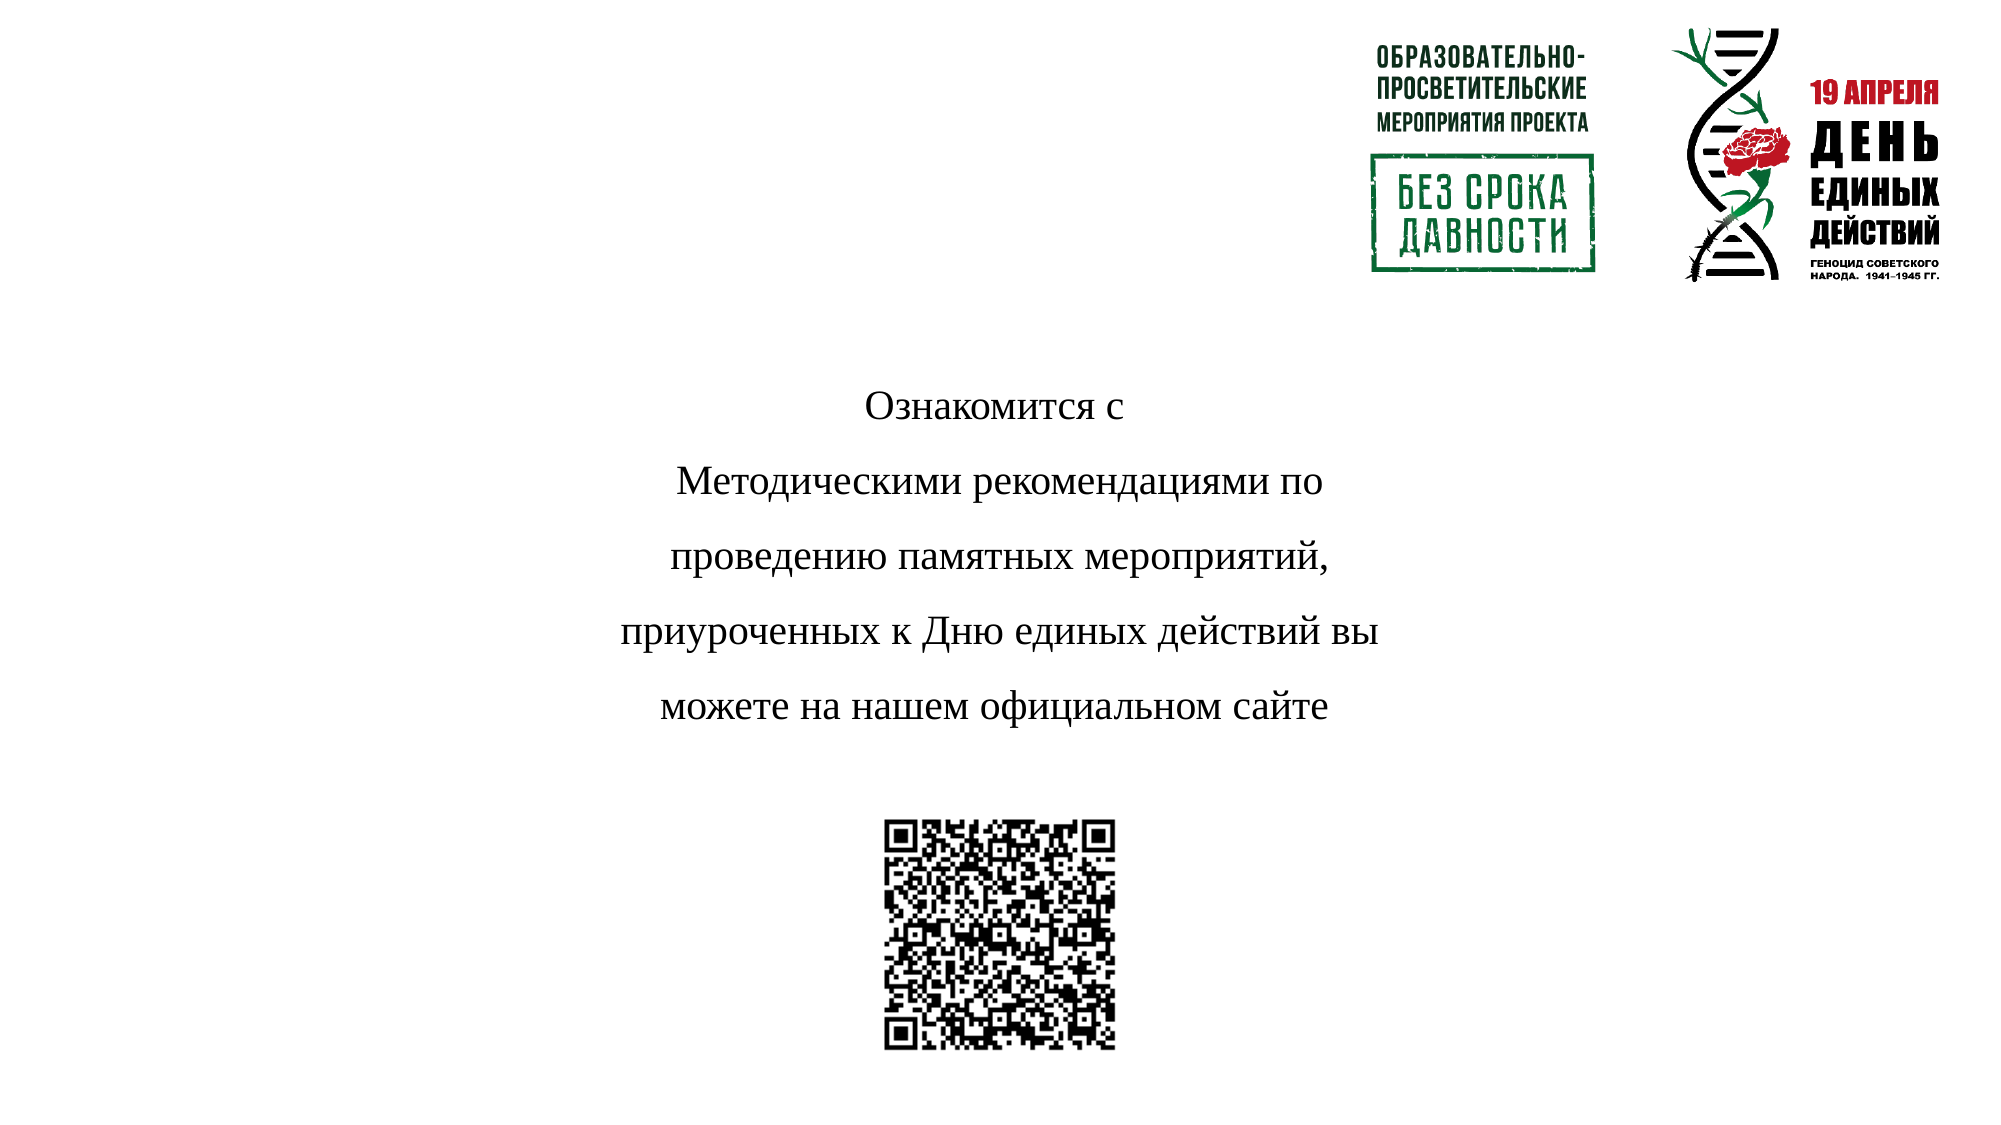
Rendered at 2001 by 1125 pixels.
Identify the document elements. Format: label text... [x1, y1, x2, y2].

text_box Ознакомится с Методическими рекомендациями по проведению памятных мероприятий, приуроченных к Дню единых действий вы можете на нашем официальном сайте [589, 345, 1411, 736]
picture [866, 801, 1134, 1069]
picture [1326, 0, 2000, 311]
